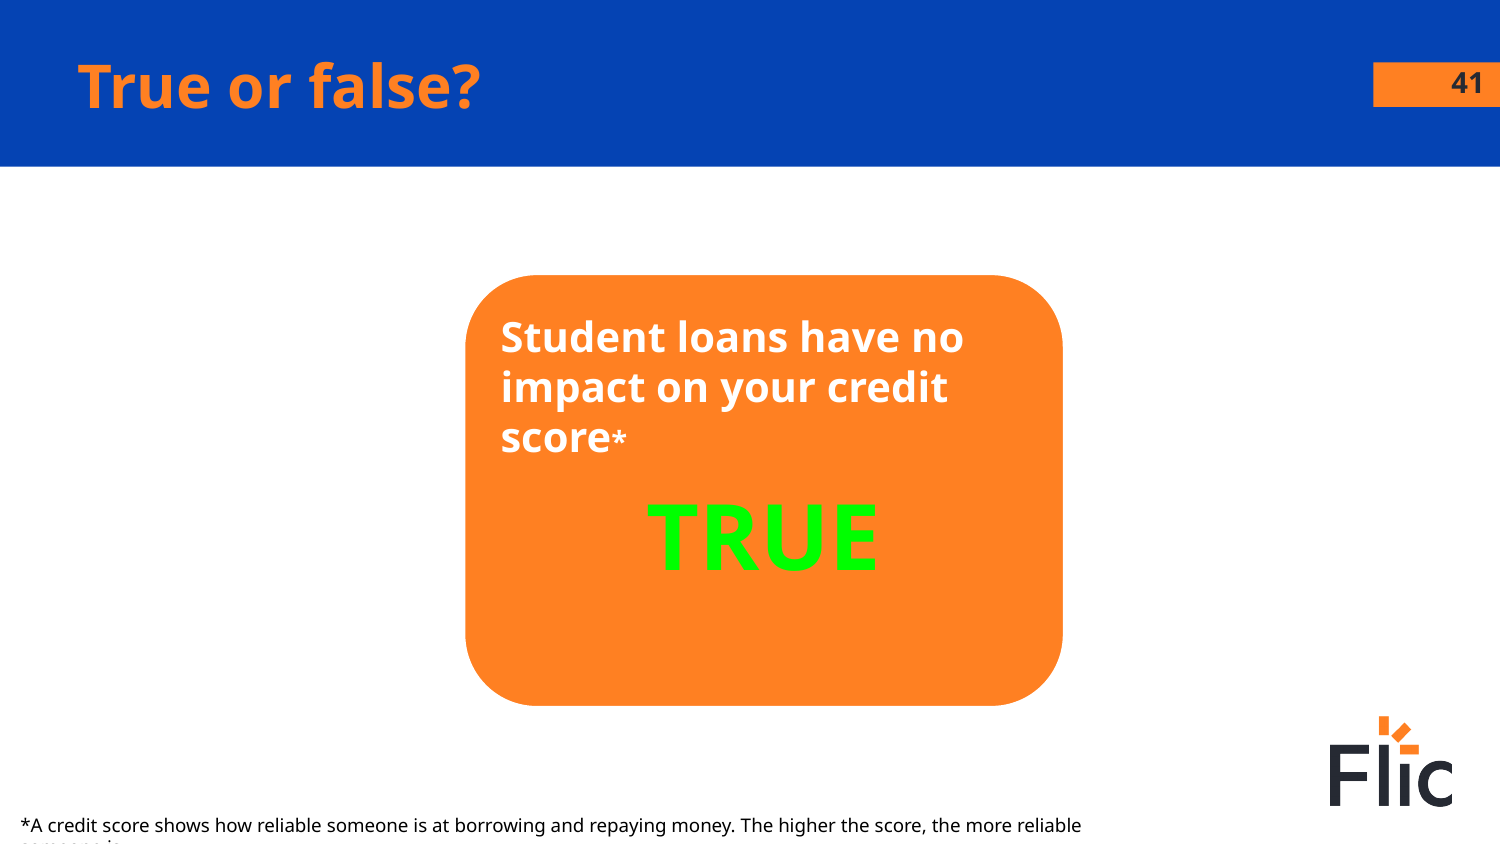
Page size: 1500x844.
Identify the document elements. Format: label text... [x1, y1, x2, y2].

title True or false? [62, 41, 998, 127]
slide_number 41 [1410, 49, 1500, 115]
text_box Student loans have no impact on your credit score* [464, 274, 1064, 707]
text_box TRUE [582, 464, 946, 605]
text_box *A credit score shows how reliable someone is at borrowing and repaying money. The higher the score, the more reliable someone is. [5, 798, 1107, 844]
picture [1330, 716, 1452, 807]
